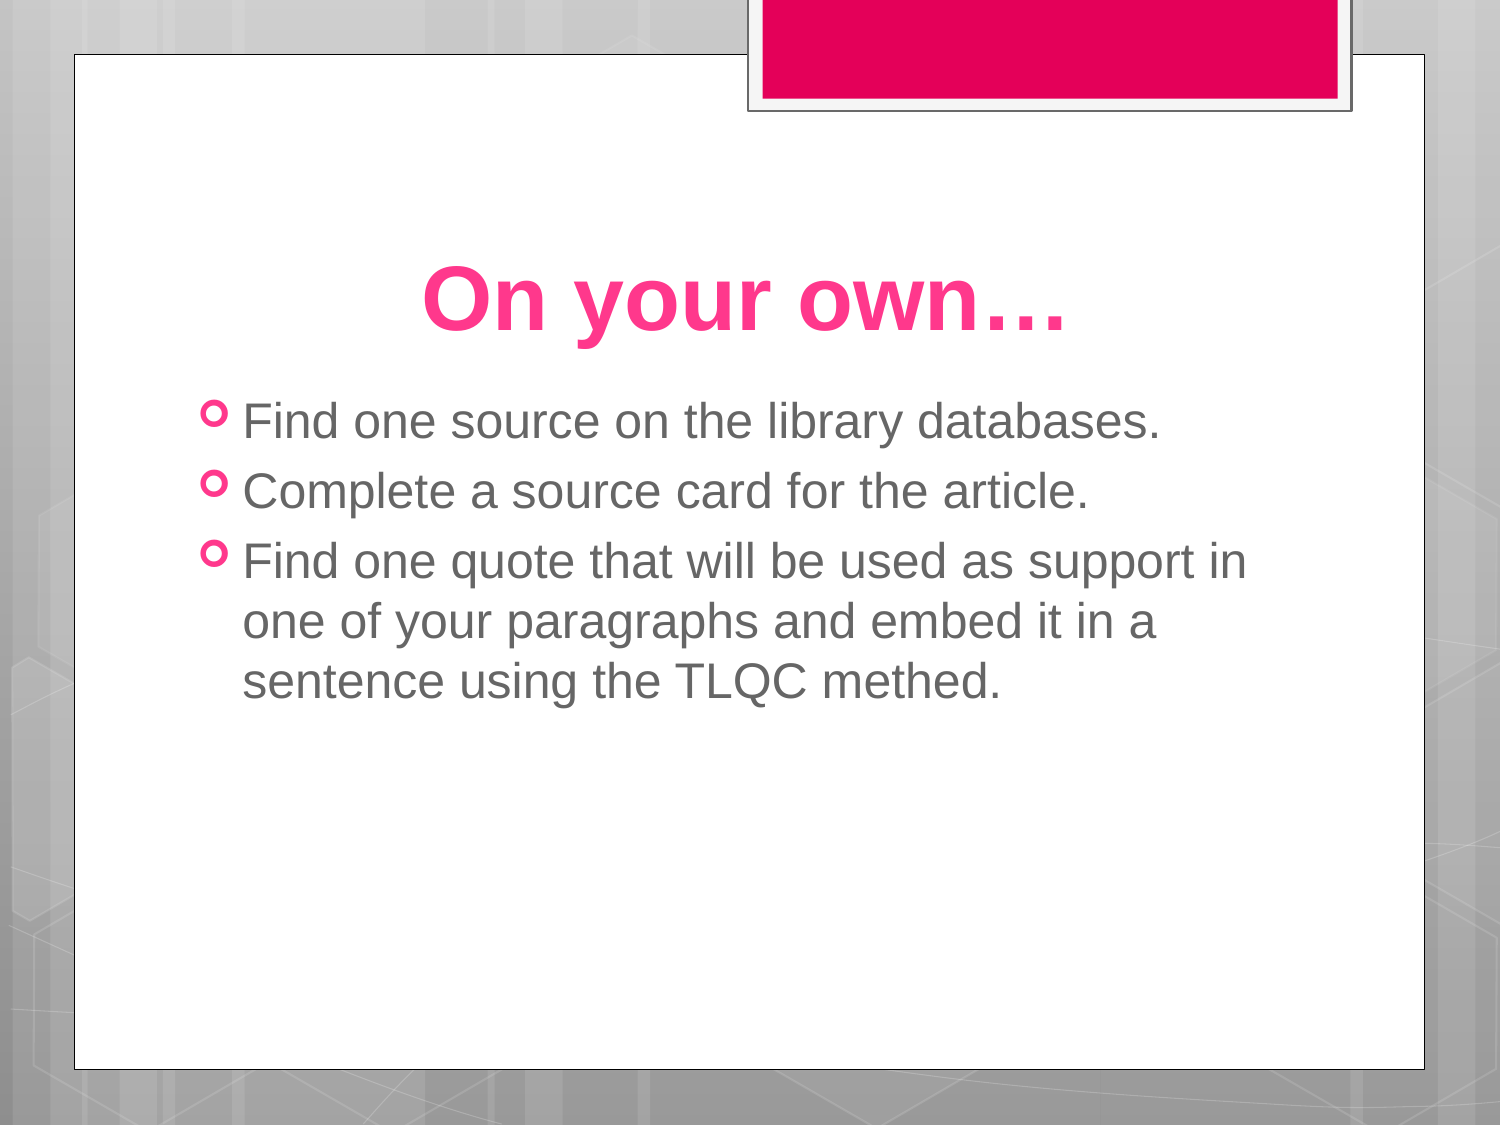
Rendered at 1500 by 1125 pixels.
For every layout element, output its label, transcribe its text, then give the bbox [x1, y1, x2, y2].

list Find one source on the library databases. Complete a source card for the article. Find one quote that will be used as support in one of your paragraphs and embed it in a sentence using the TLQC methed. [171, 381, 1283, 957]
title On your own… [171, 168, 1324, 357]
